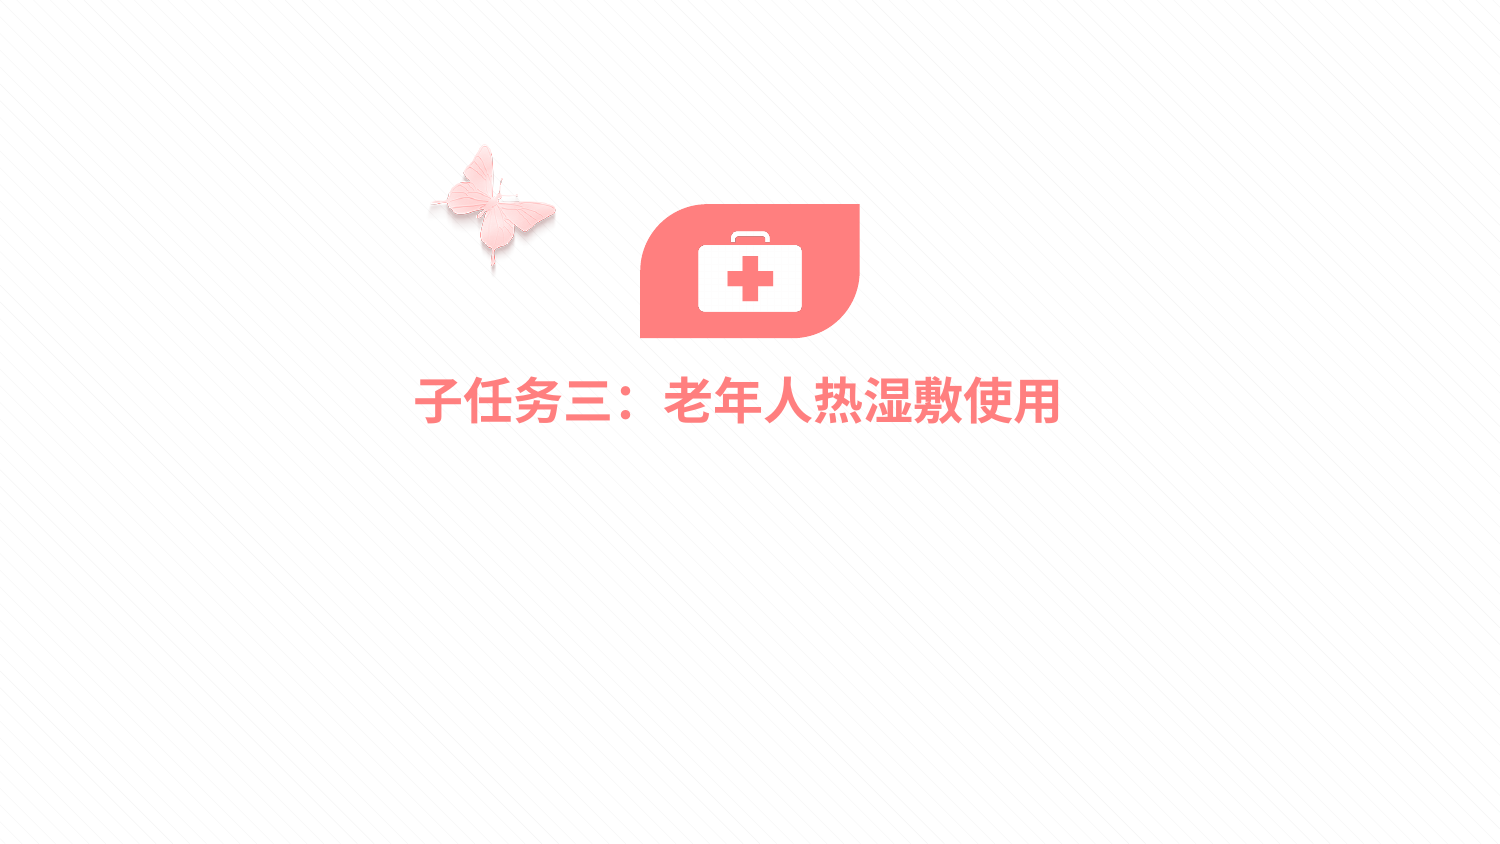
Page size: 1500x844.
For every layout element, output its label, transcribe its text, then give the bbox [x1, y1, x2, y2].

text_box 子任务三：老年人热湿敷使用 [398, 362, 1079, 437]
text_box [640, 204, 860, 339]
picture [422, 132, 584, 279]
